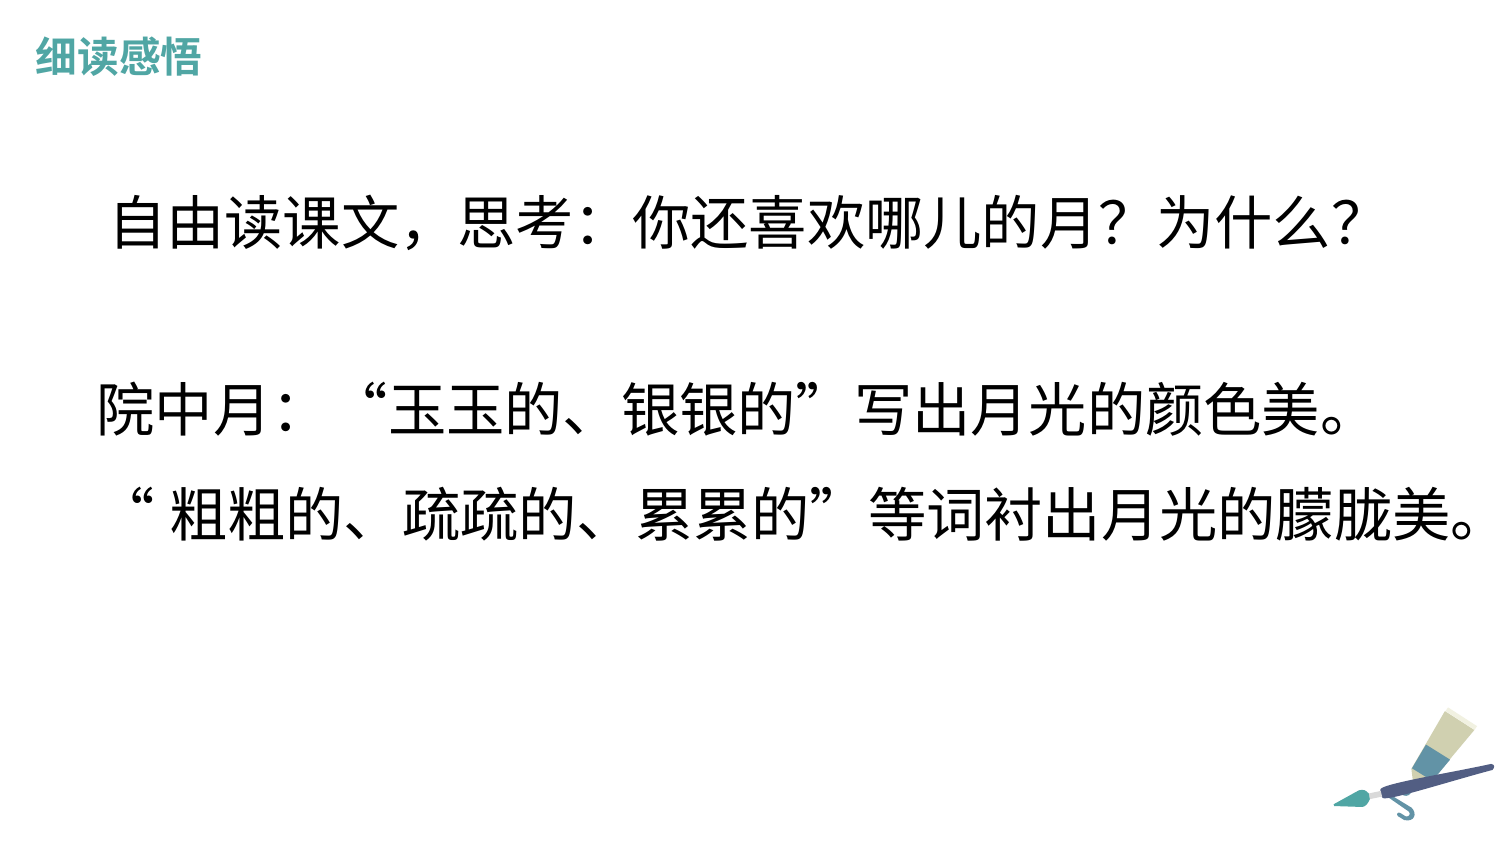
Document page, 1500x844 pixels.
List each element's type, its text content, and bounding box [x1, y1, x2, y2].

text_box 自由读课文，思考：你还喜欢哪儿的月？为什么？ [93, 178, 1430, 264]
text_box 细读感悟 [24, 25, 261, 87]
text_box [1358, 708, 1481, 844]
text_box 院中月：“玉玉的、银银的”写出月光的颜色美。 “粗粗的、疏疏的、累累的”等词衬出月光的朦胧美。 [81, 330, 1500, 556]
